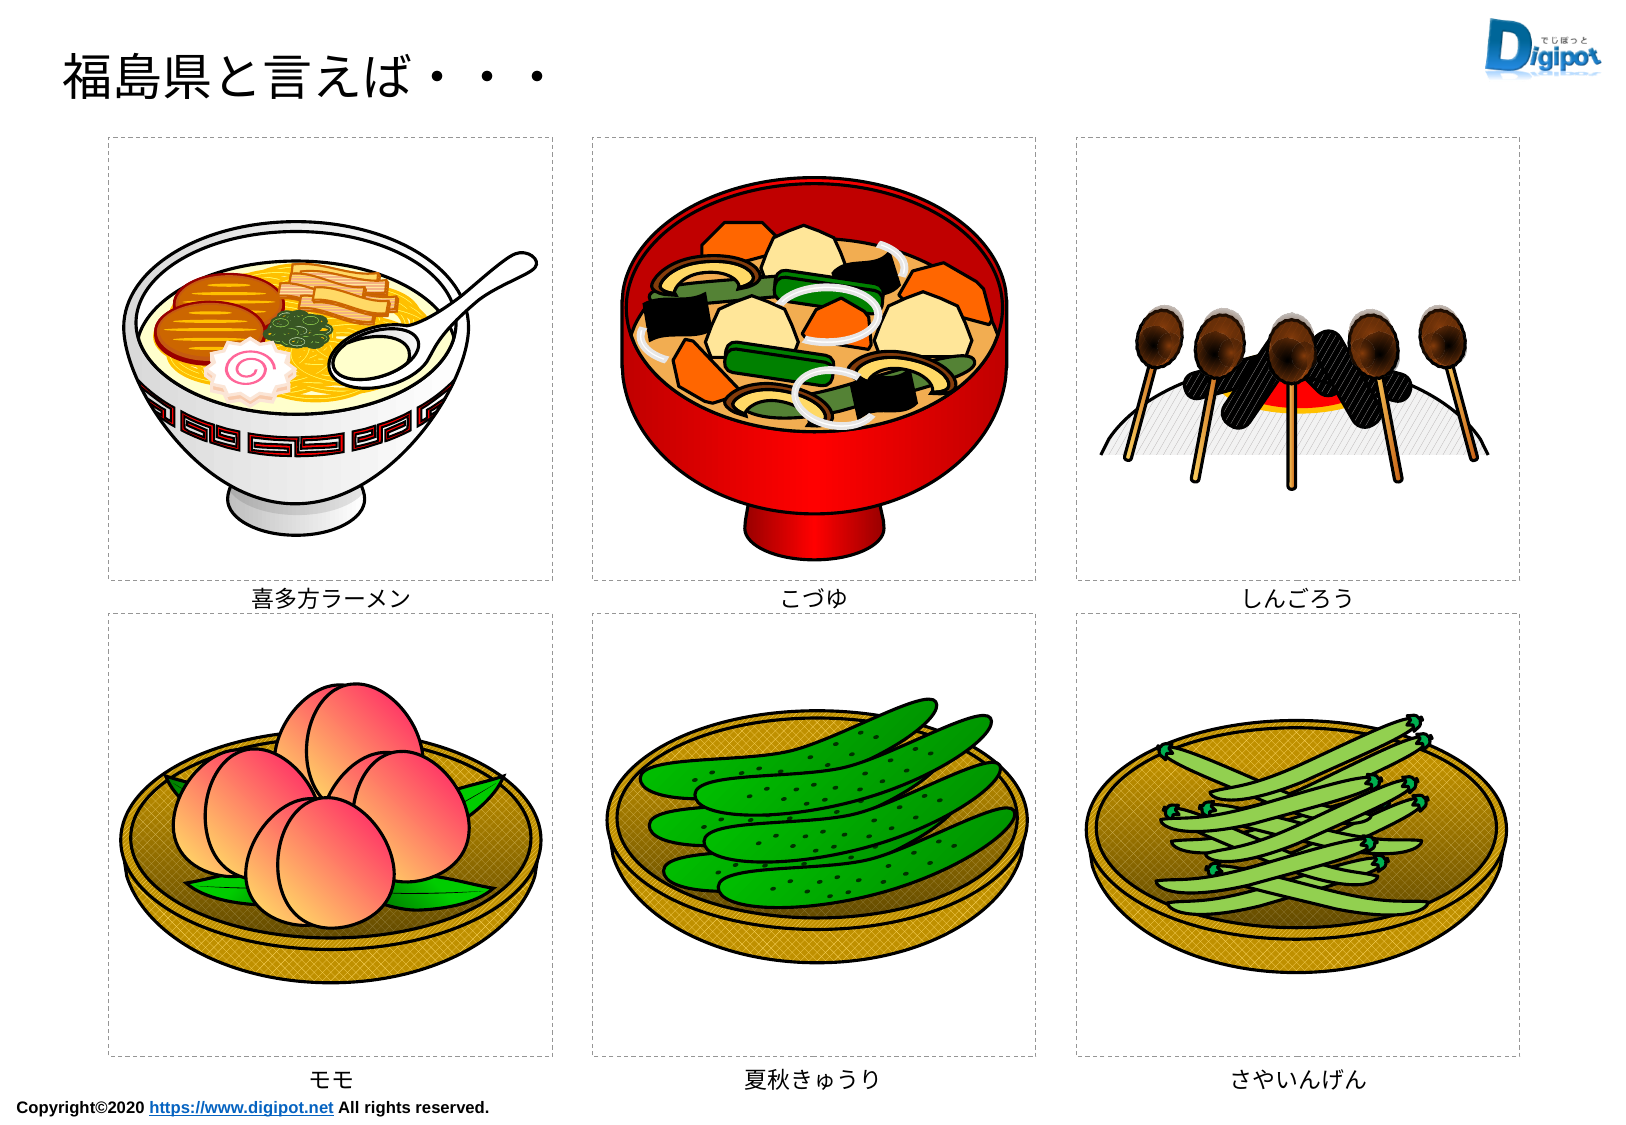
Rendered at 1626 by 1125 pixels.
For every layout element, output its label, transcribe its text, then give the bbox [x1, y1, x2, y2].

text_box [1100, 301, 1489, 490]
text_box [1086, 720, 1507, 973]
picture [1485, 18, 1602, 82]
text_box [621, 177, 1007, 560]
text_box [606, 710, 1028, 963]
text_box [120, 682, 541, 983]
text_box 夏秋きゅうり [587, 1058, 1041, 1101]
text_box こづゆ [587, 577, 1041, 620]
text_box 喜多方ラーメン [104, 577, 558, 620]
text_box 福島県と言えば・・・ [47, 38, 578, 113]
text_box モモ [104, 1058, 558, 1101]
text_box しんごろう [1071, 577, 1525, 620]
text_box さやいんげん [1071, 1058, 1525, 1101]
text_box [123, 221, 537, 536]
